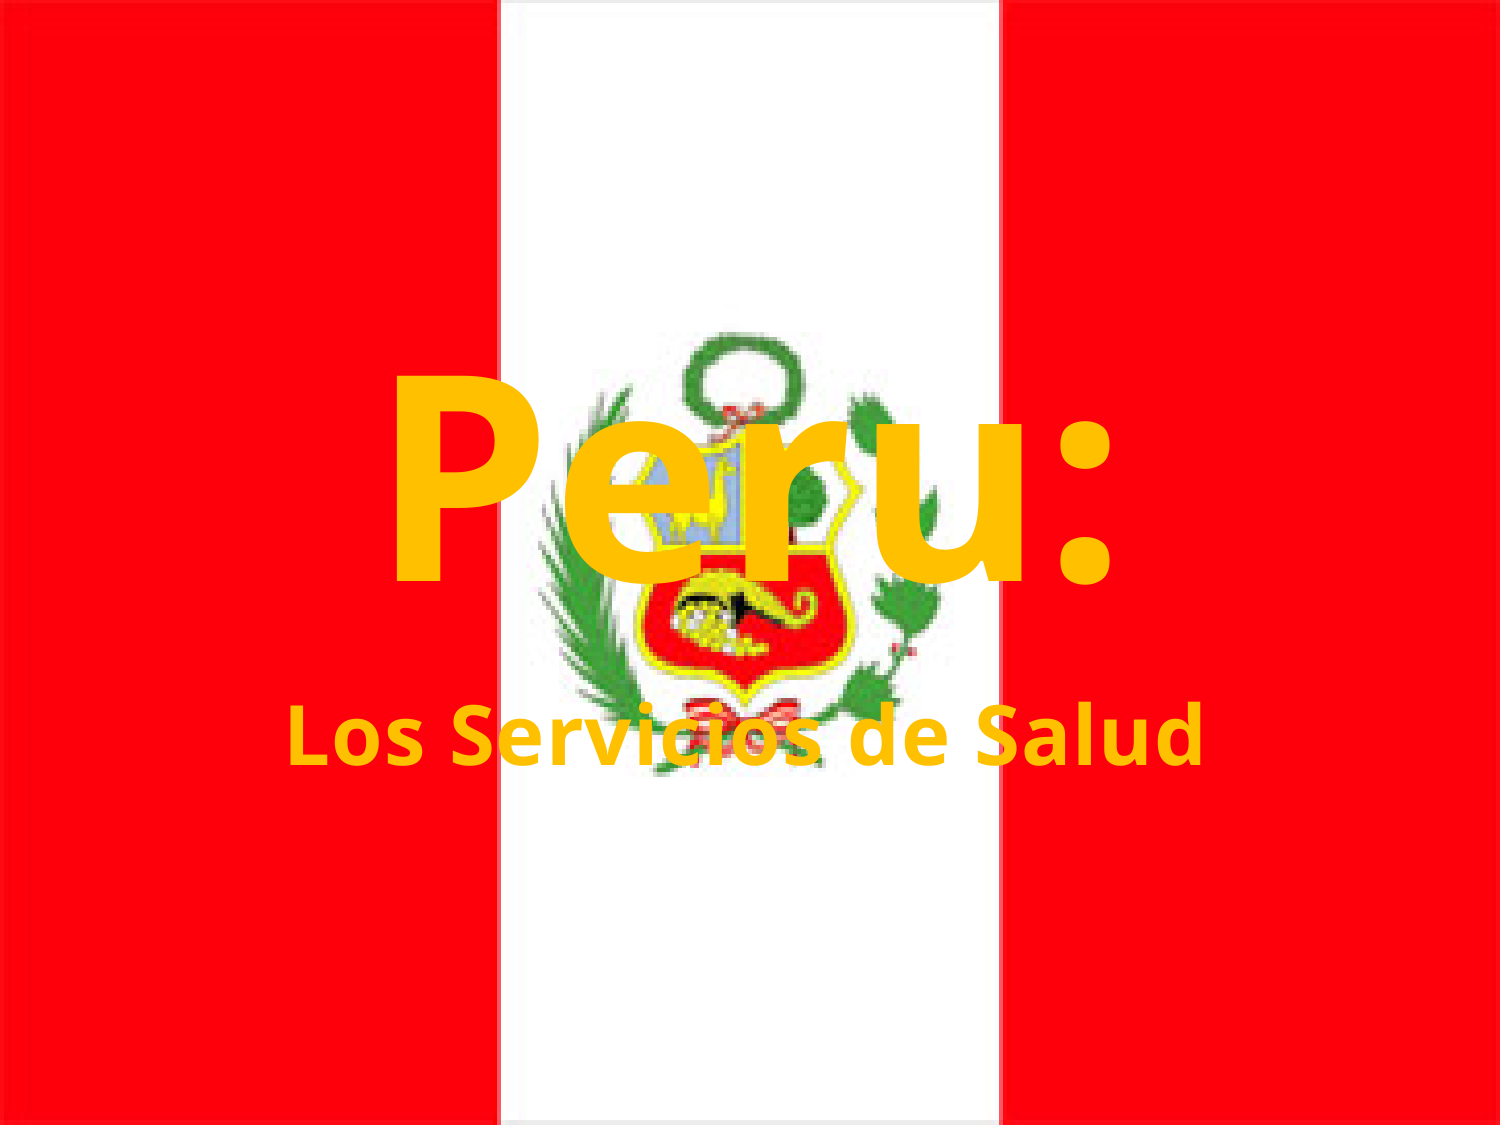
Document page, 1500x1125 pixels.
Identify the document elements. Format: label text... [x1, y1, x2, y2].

text_box Peru: [200, 286, 1300, 647]
text_box Los Servicios de Salud [268, 675, 1224, 790]
picture [0, 0, 1500, 1125]
